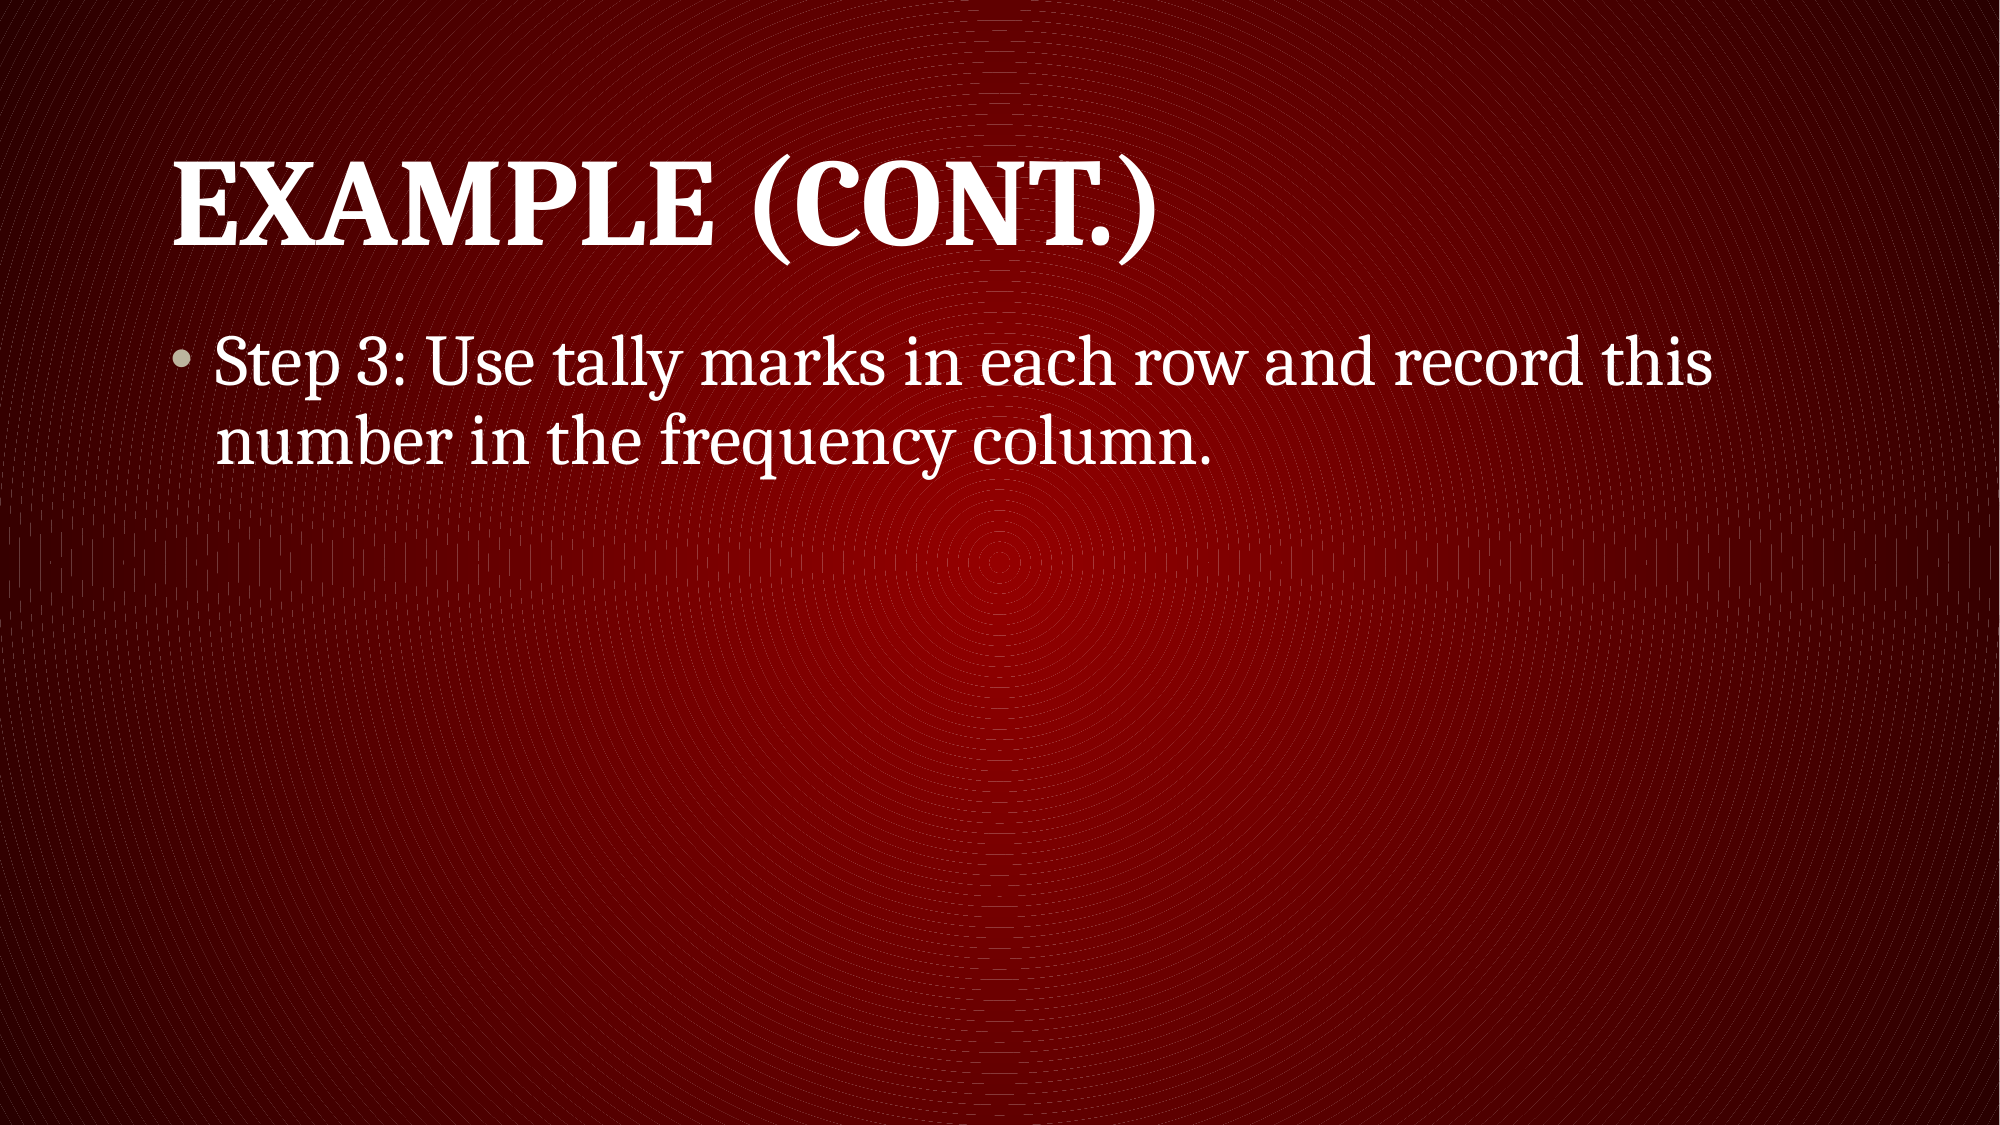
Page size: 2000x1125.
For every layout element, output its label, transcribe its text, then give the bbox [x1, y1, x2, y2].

title Example (cont.) [149, 79, 1850, 280]
list Step 3: Use tally marks in each row and record this number in the frequency column. [149, 312, 1850, 538]
